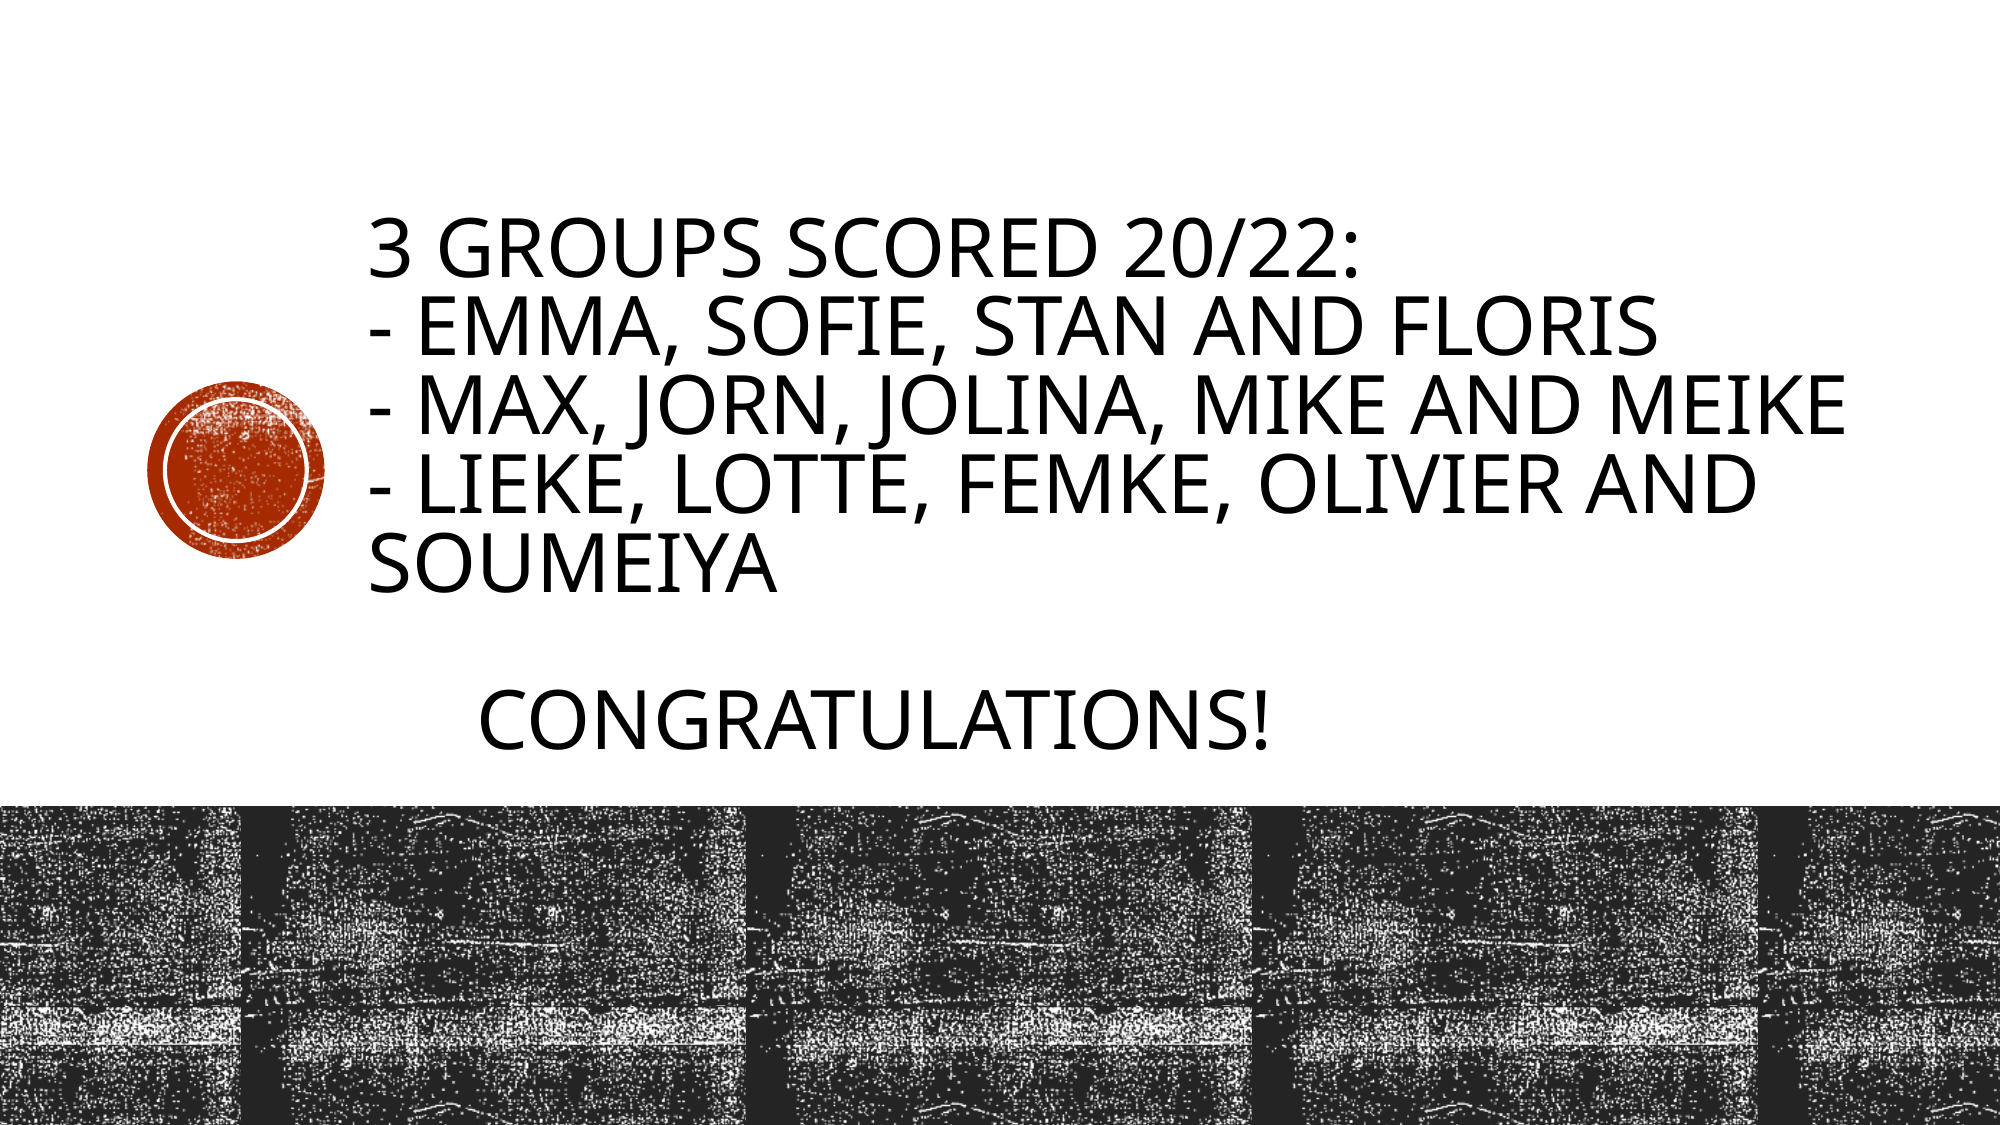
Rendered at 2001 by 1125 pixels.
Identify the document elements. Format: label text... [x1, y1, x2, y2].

title 3 groups scored 20/22: - Emma, sofie, stan and Floris - Max, jorn, jolina, mike and meike - lieke, lotte, femke, olivier and soumeiya Congratulations! [352, 201, 1875, 779]
